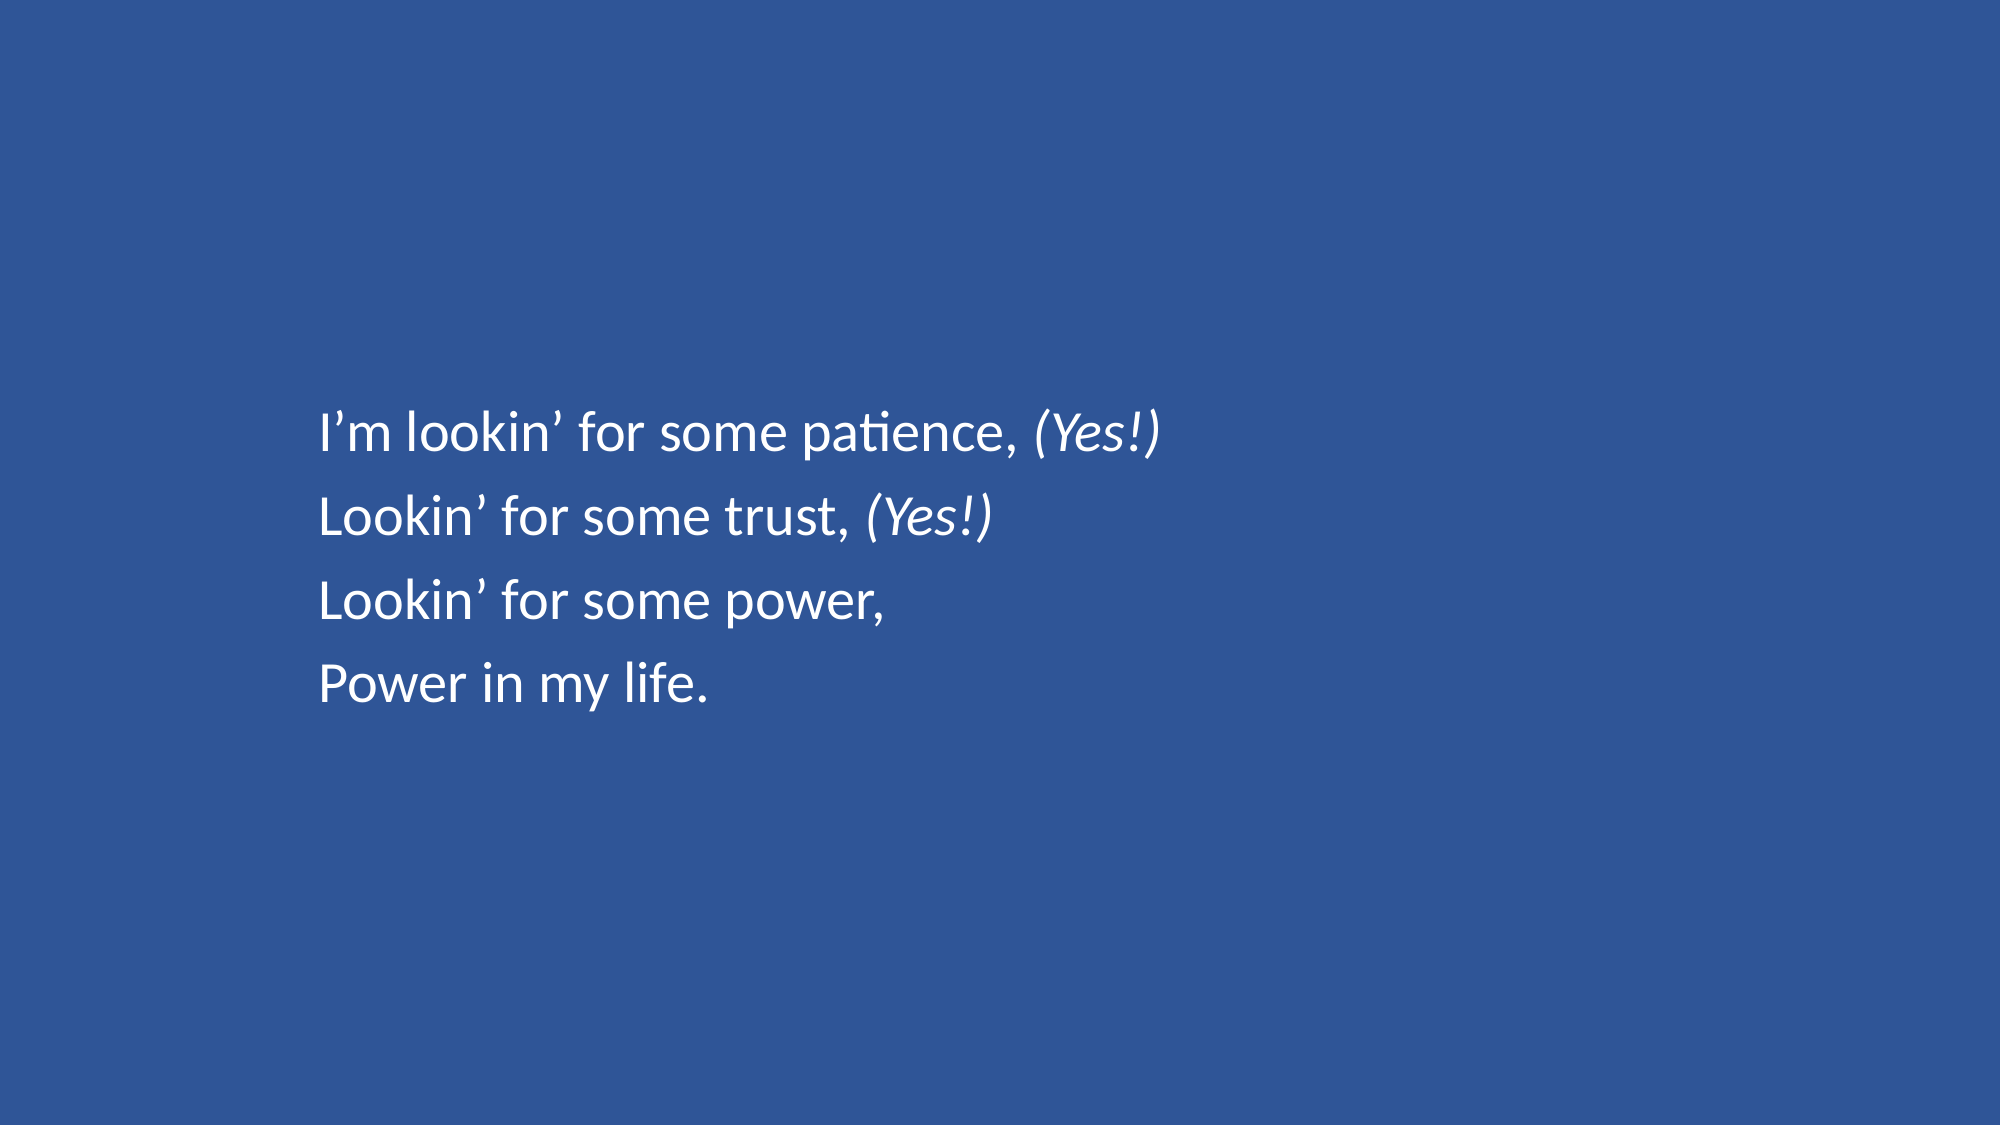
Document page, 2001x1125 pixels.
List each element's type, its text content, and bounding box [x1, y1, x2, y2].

list I’m lookin’ for some patience, (Yes!) Lookin’ for some trust, (Yes!) Lookin’ for some power, Power in my life. [303, 394, 1704, 731]
